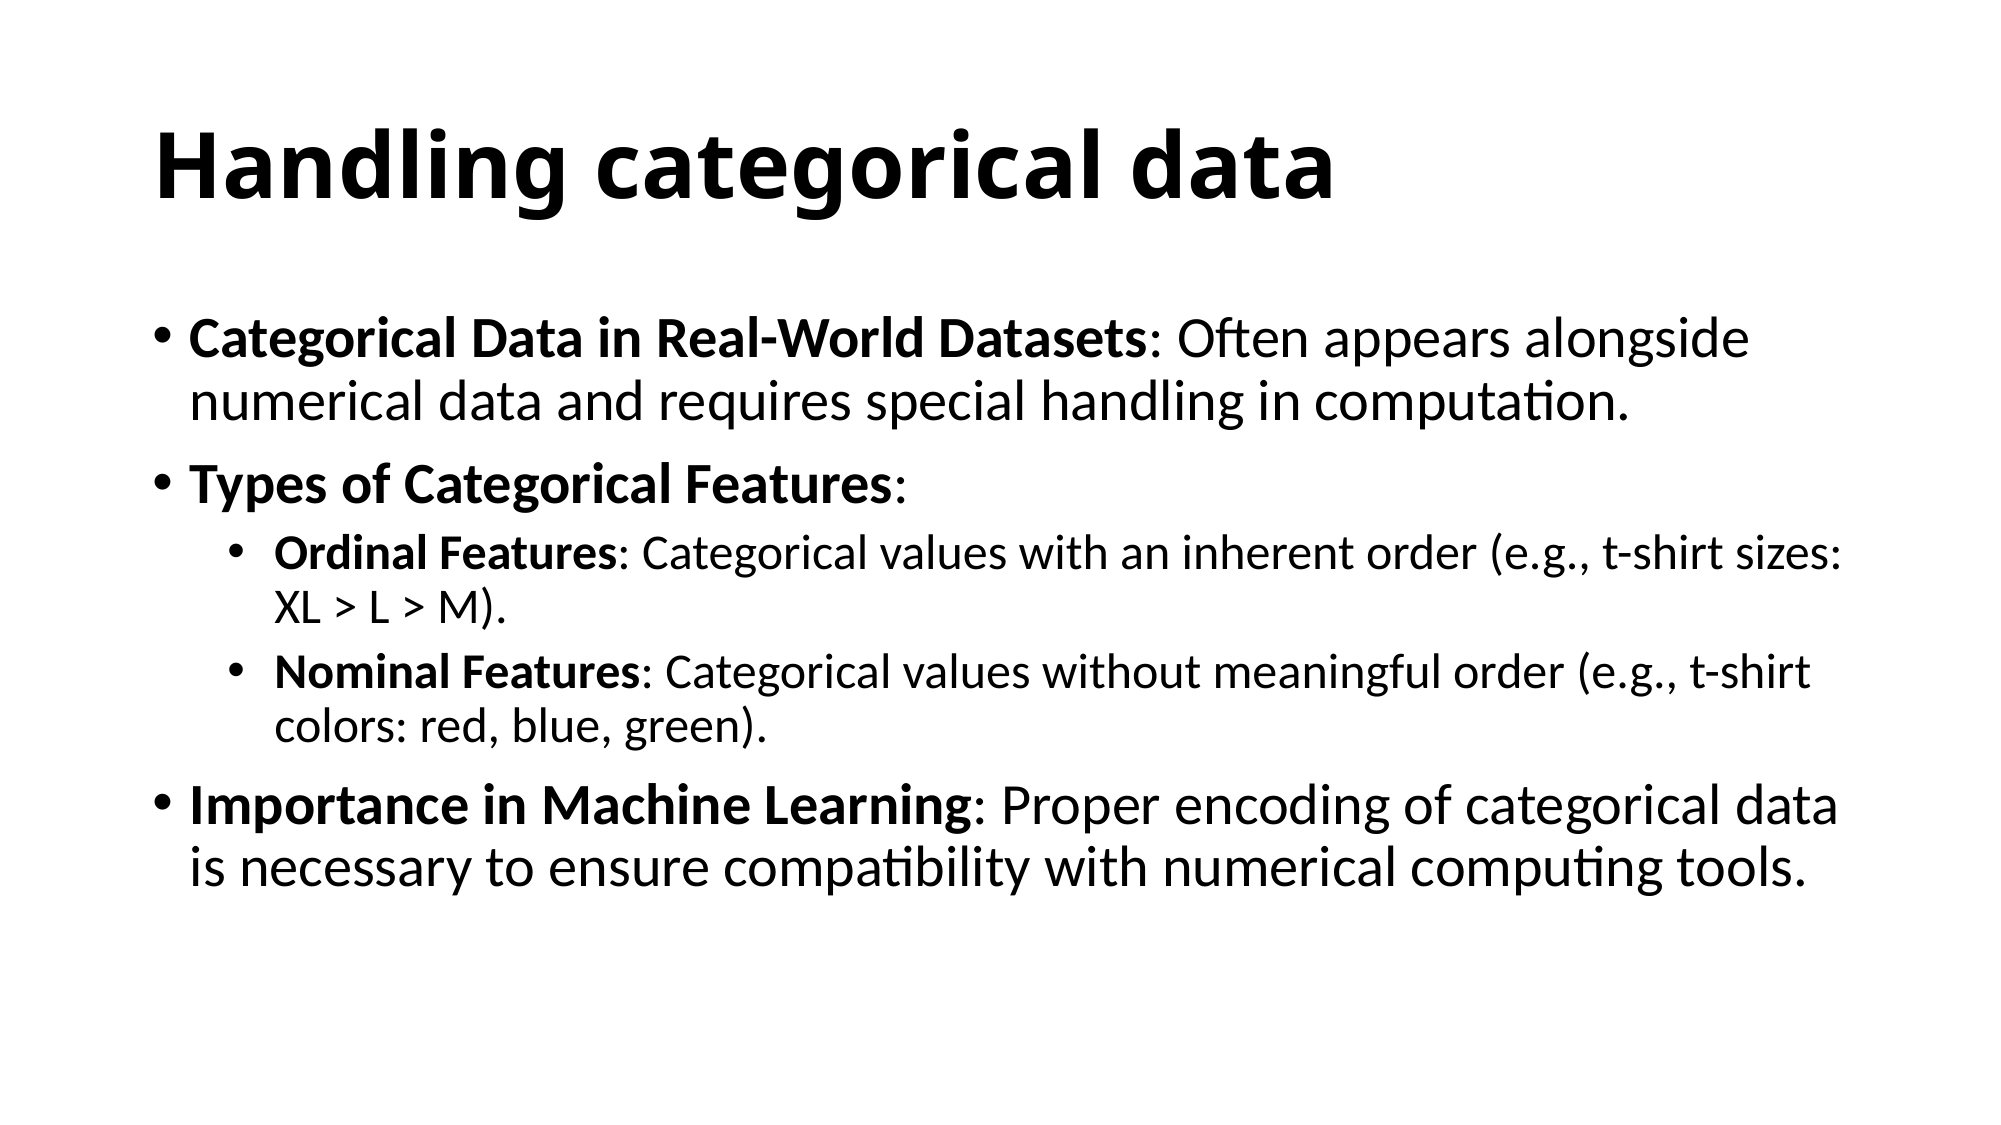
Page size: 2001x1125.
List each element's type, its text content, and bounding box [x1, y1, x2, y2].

list Categorical Data in Real-World Datasets: Often appears alongside numerical data and requires special handling in computation. Types of Categorical Features: Ordinal Features: Categorical values with an inherent order (e.g., t-shirt sizes: XL > L > M). Nominal Features: Categorical values without meaningful order (e.g., t-shirt colors: red, blue, green). Importance in Machine Learning: Proper encoding of categorical data is necessary to ensure compatibility with numerical computing tools. [137, 299, 1863, 1014]
title Handling categorical data [137, 59, 1863, 278]
